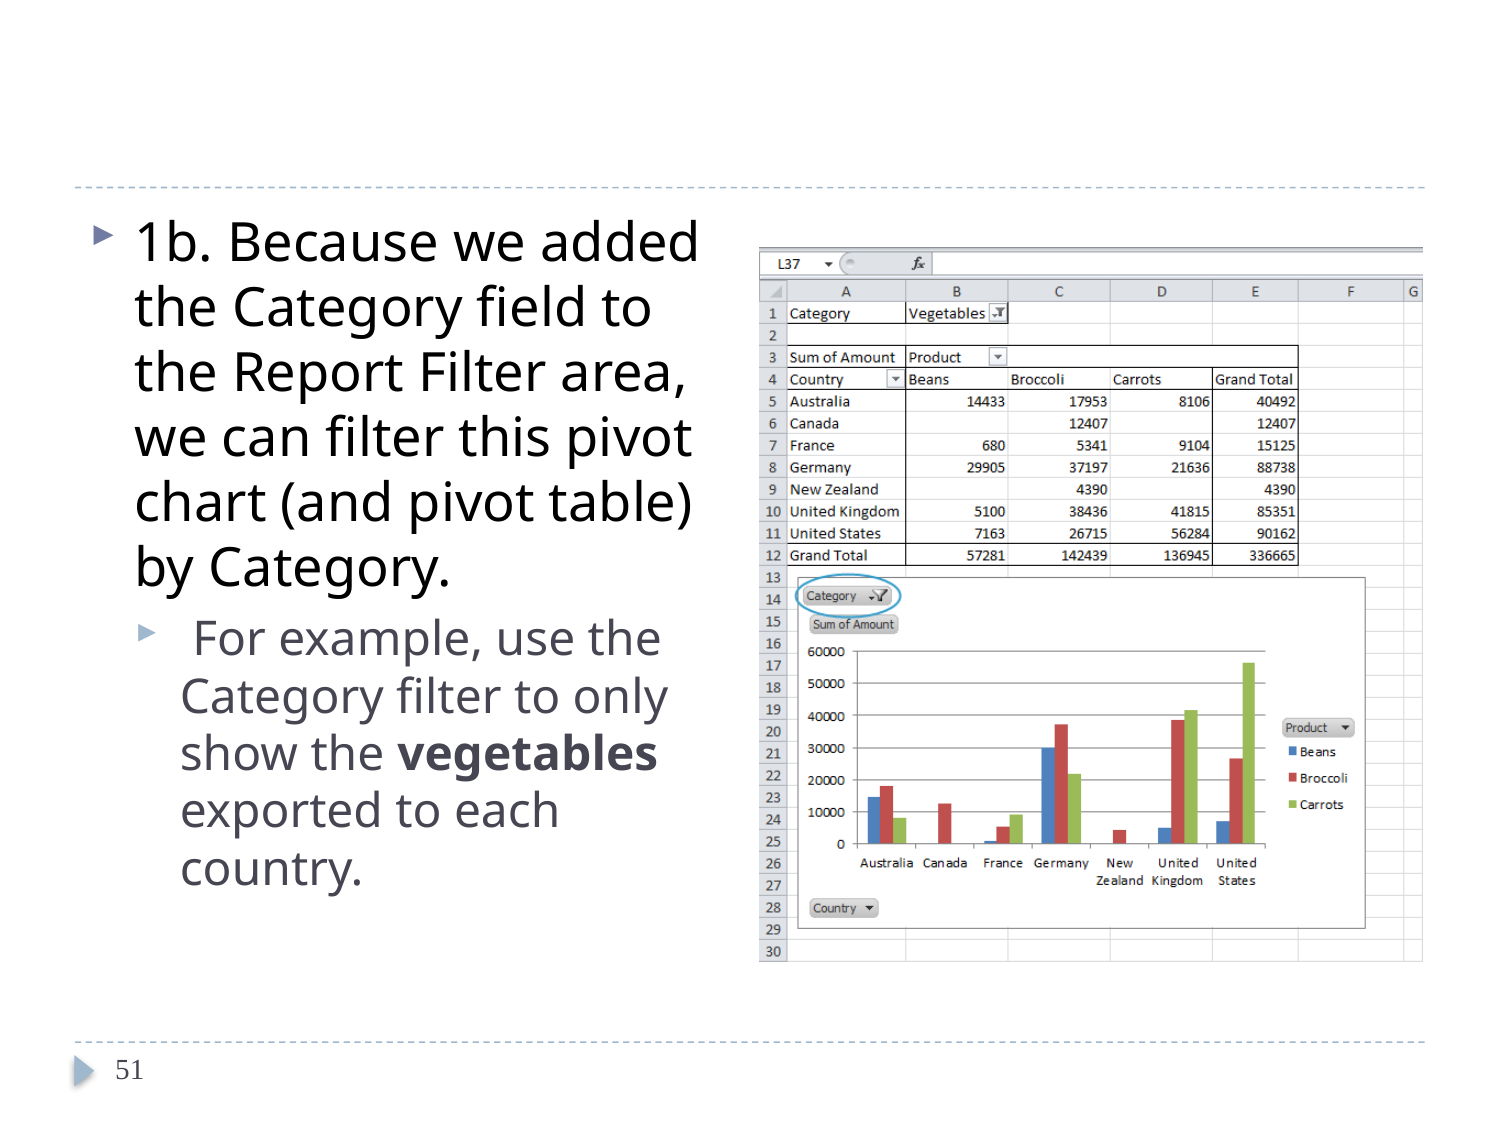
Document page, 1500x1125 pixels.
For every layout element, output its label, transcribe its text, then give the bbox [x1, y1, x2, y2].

list 1b. Because we added the Category field to the Report Filter area, we can filter this pivot chart (and pivot table) by Category. For example, use the Category filter to only show the vegetables exported to each country. [74, 199, 739, 1011]
slide_number 51 [100, 1042, 426, 1103]
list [759, 247, 1424, 962]
